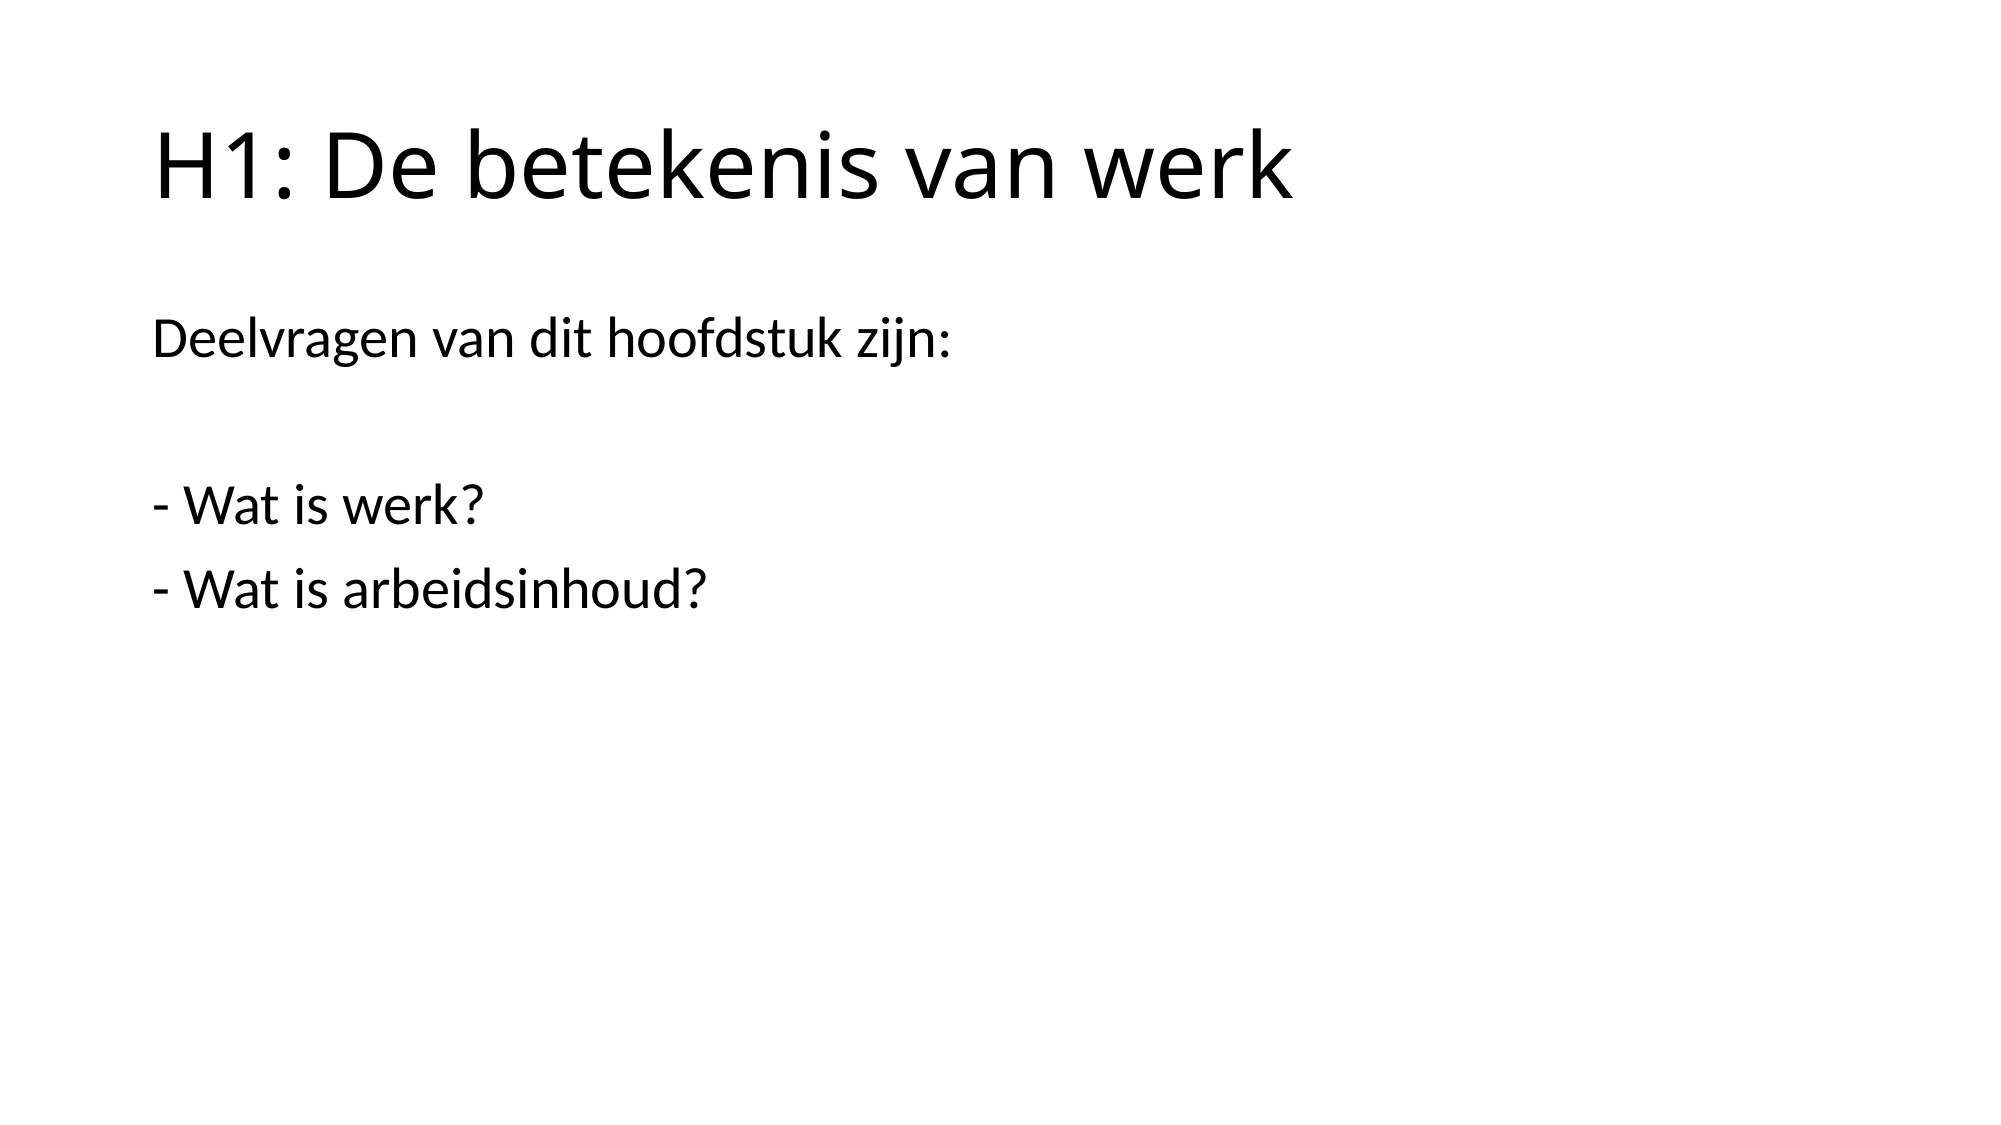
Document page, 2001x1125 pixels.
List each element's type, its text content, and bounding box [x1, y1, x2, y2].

list Deelvragen van dit hoofdstuk zijn: - Wat is werk? - Wat is arbeidsinhoud? [137, 299, 1863, 1014]
title H1: De betekenis van werk [137, 59, 1863, 278]
